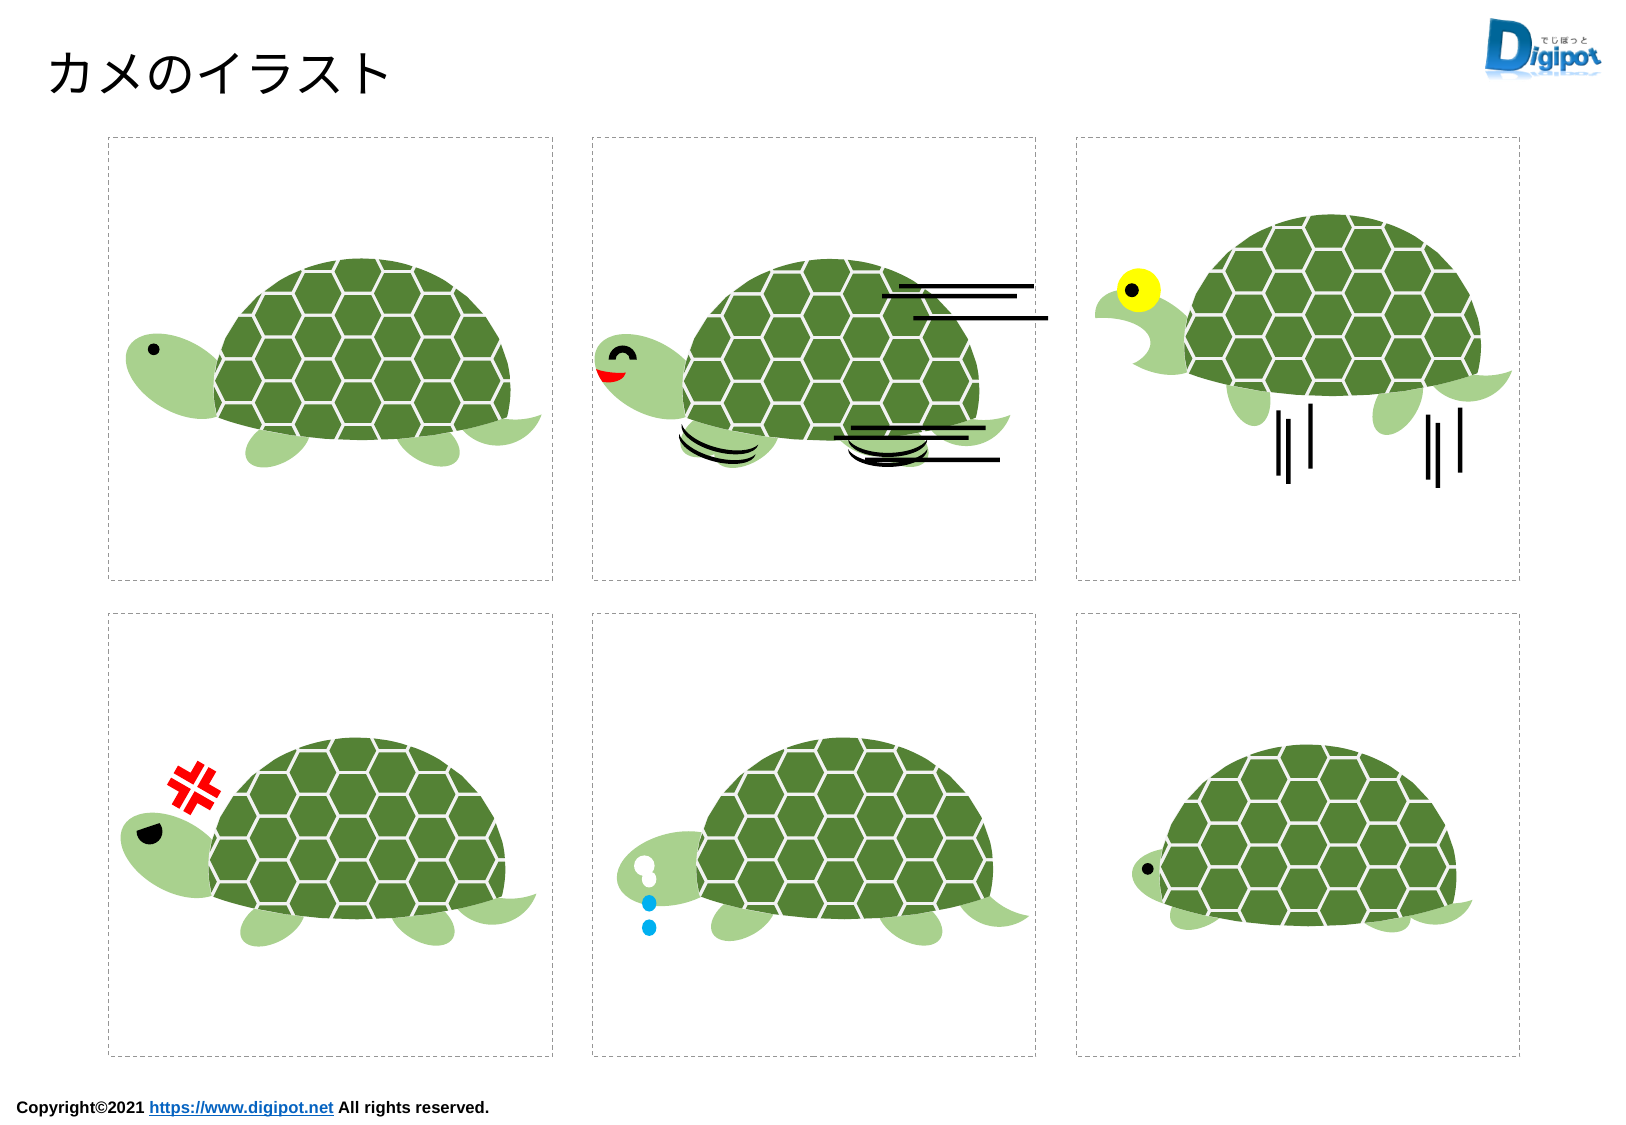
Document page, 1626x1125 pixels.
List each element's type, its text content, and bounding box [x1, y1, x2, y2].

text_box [120, 258, 537, 463]
picture [1485, 18, 1602, 82]
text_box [115, 737, 532, 943]
text_box カメのイラスト [30, 35, 444, 111]
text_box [615, 737, 1005, 942]
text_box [589, 258, 1049, 467]
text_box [1090, 214, 1508, 488]
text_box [1131, 744, 1469, 928]
